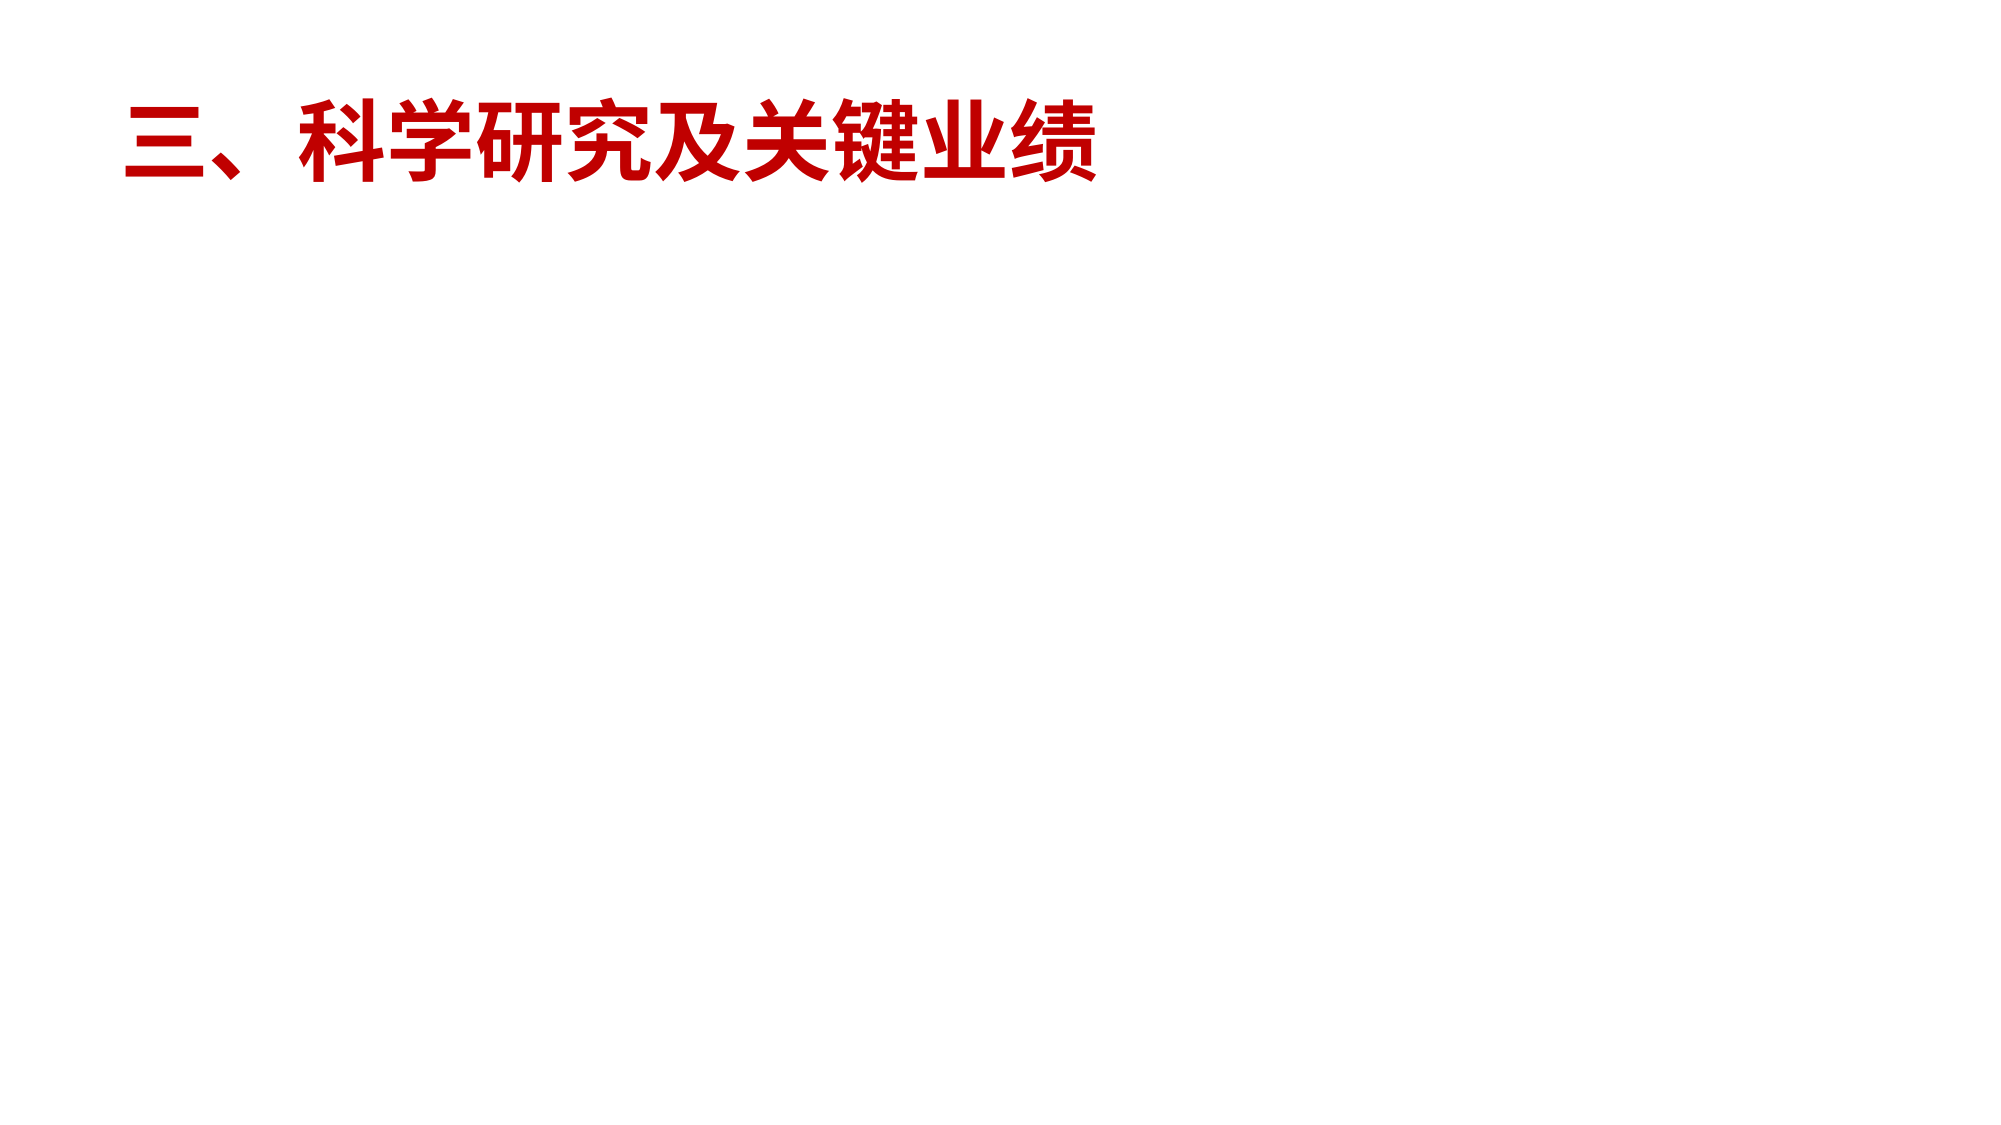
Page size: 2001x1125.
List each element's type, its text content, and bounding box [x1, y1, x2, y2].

title 三、科学研究及关键业绩 [99, 44, 1901, 233]
